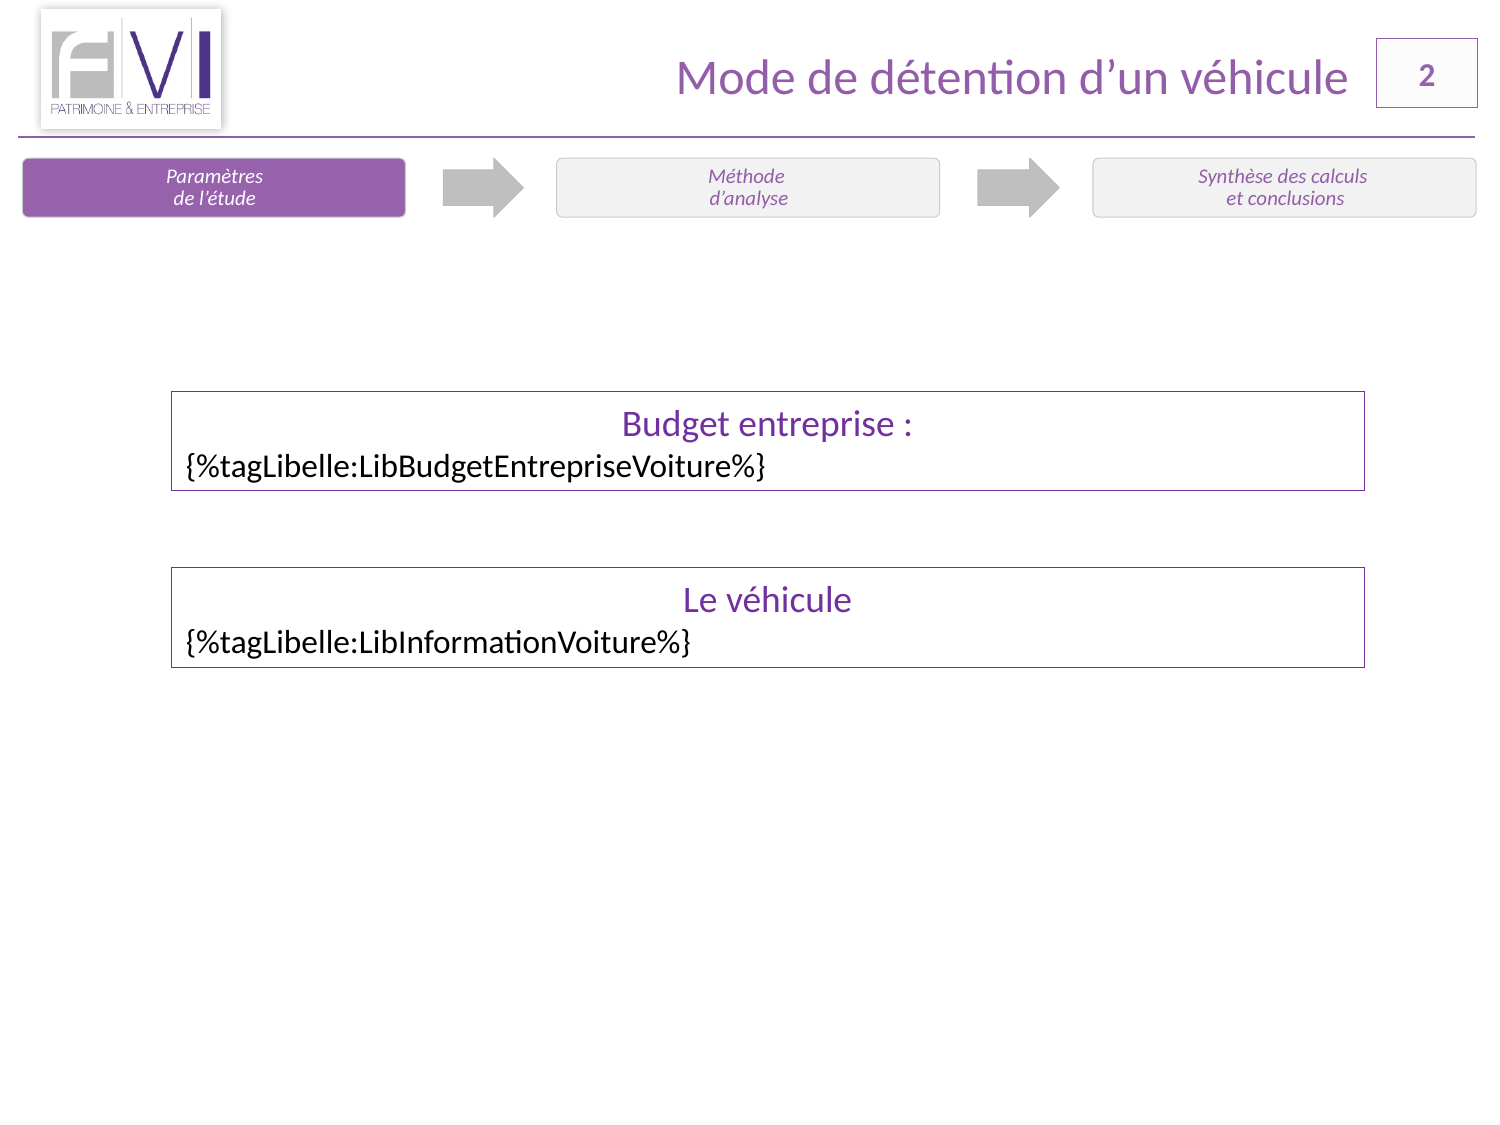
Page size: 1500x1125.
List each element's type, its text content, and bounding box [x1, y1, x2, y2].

text_box Le véhicule {%tagLibelle:LibInformationVoiture%} [171, 567, 1365, 668]
picture [41, 9, 221, 130]
title Mode de détention d’un véhicule [242, 19, 1365, 130]
text_box Budget entreprise : {%tagLibelle:LibBudgetEntrepriseVoiture%} [171, 391, 1365, 491]
